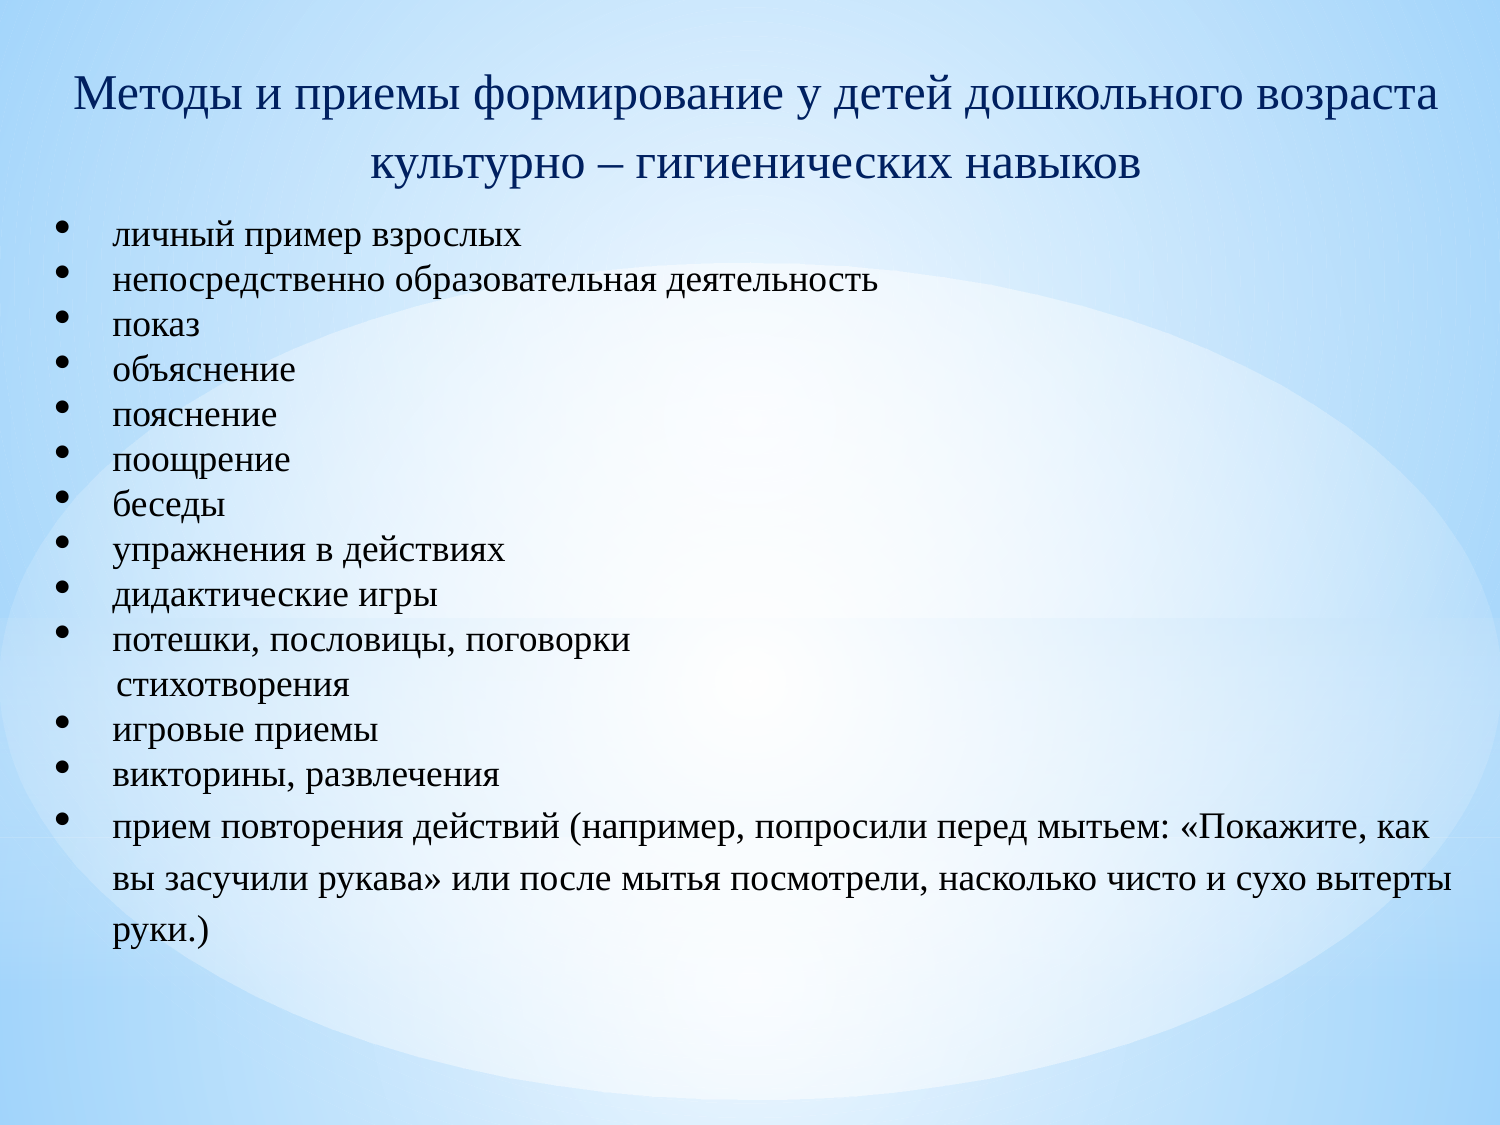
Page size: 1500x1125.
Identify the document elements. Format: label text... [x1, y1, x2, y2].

text_box Методы и приемы формирование у детей дошкольного возраста культурно – гигиенических навыков личный пример взрослых непосредственно образовательная деятельность показ объяснение пояснение поощрение беседы упражнения в действиях дидактические игры потешки, пословицы, поговорки стихотворения игровые приемы викторины, развлечения прием повторения действий (например, попросили перед мытьем: «Покажите, как вы засучили рукава» или после мытья посмотрели, насколько чисто и сухо вытерты руки.) [41, 42, 1471, 1024]
